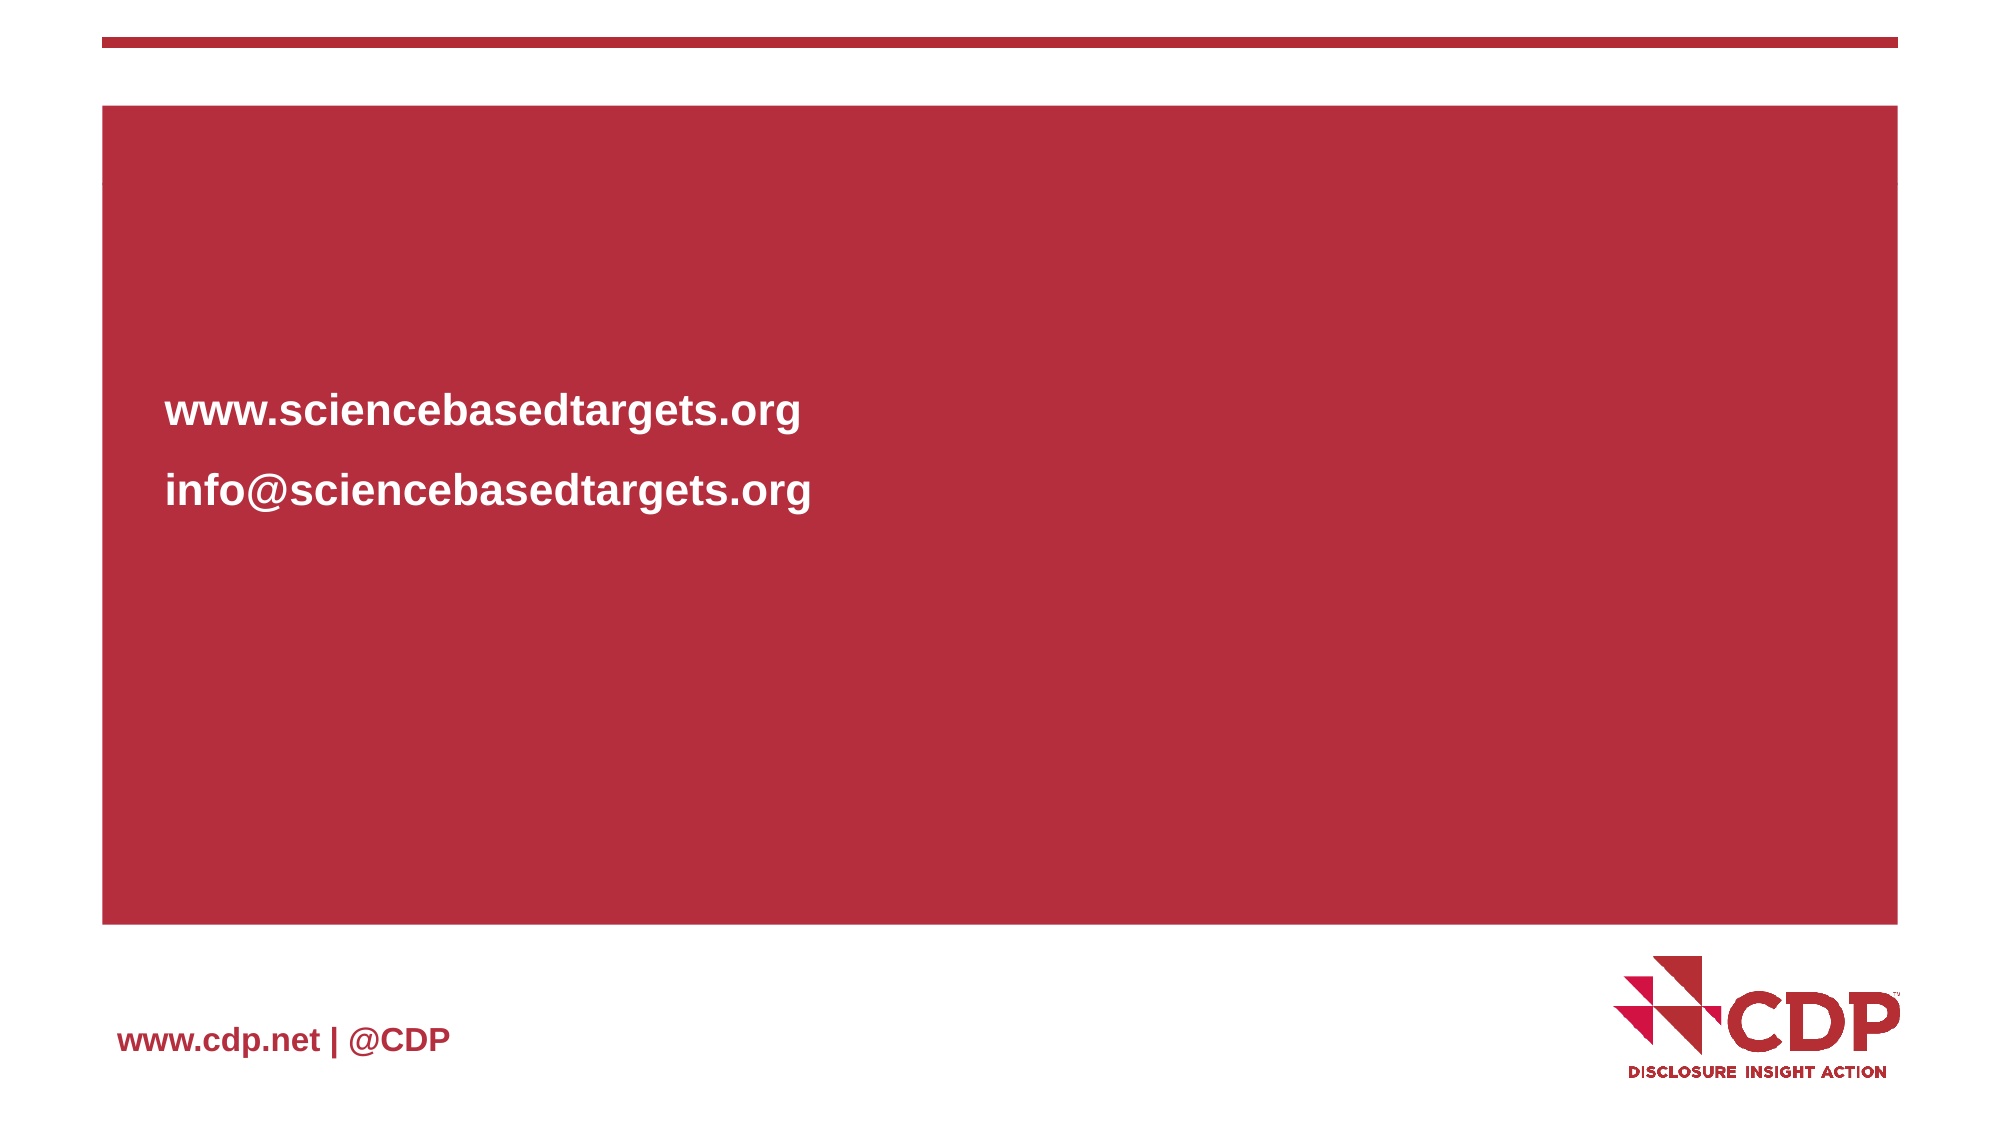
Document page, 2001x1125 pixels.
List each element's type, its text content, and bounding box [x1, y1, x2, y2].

list www.sciencebasedtargets.org info@sciencebasedtargets.org [149, 132, 1867, 896]
picture [1613, 956, 1900, 1080]
